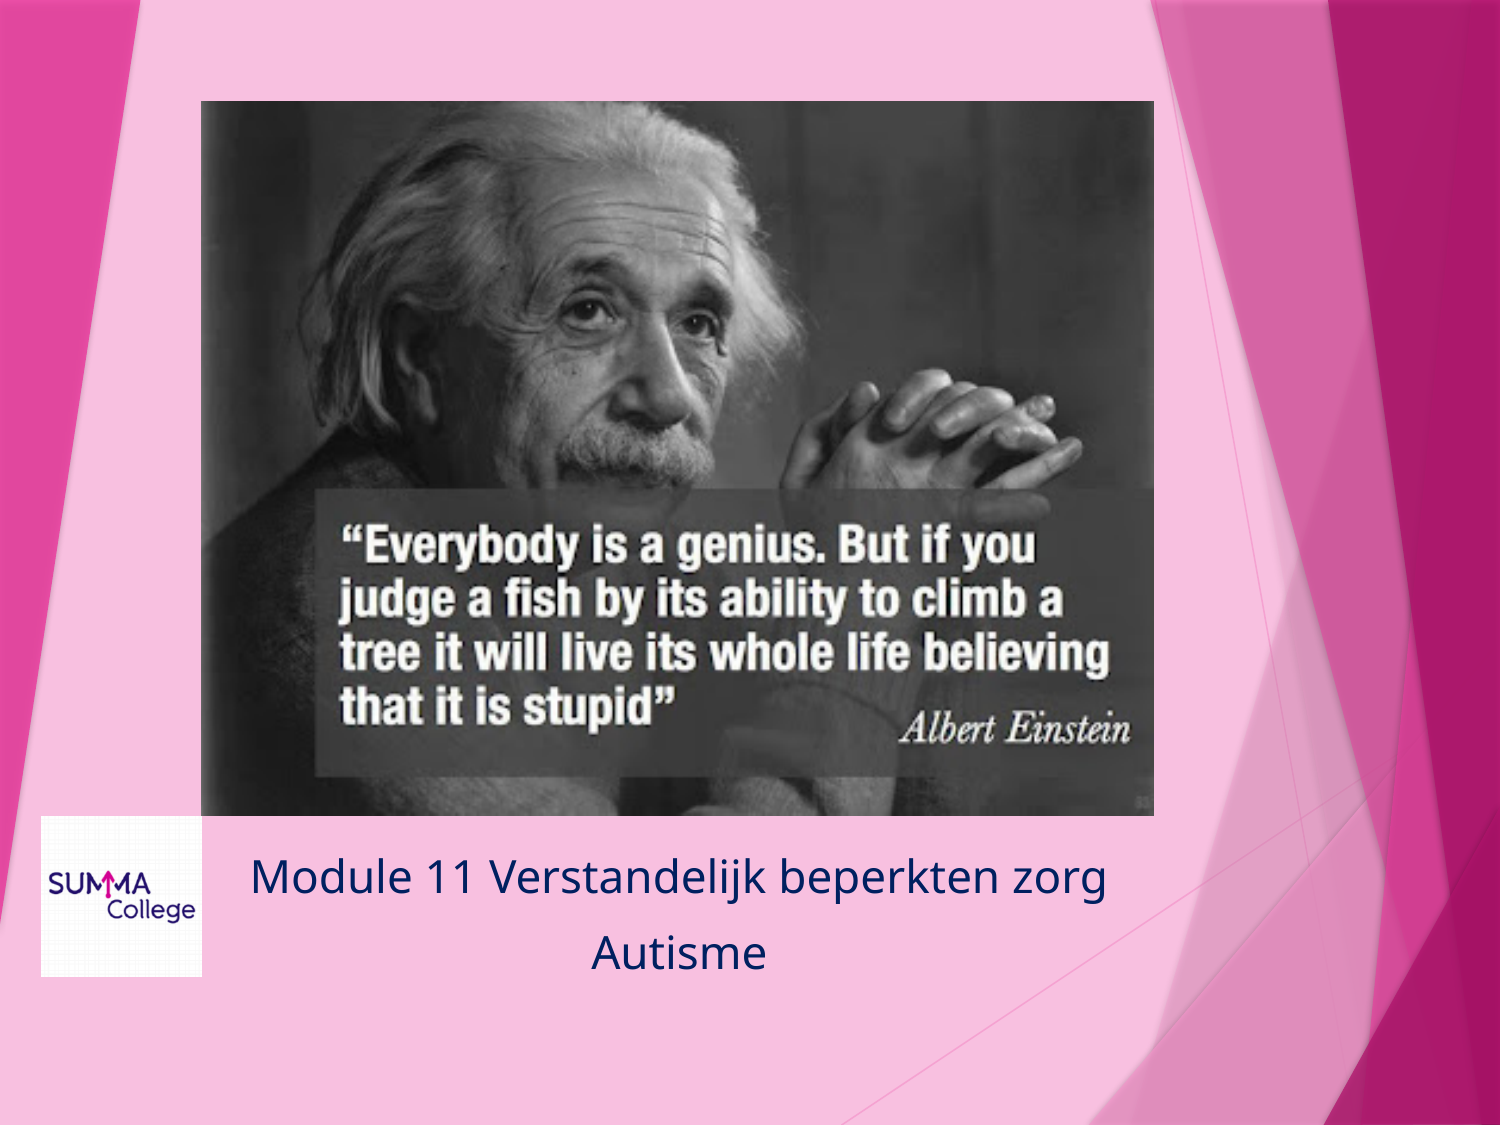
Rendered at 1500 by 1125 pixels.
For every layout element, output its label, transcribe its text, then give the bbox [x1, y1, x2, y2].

subtitle Module 11 Verstandelijk beperkten zorg Autisme [207, 840, 1158, 976]
picture [40, 101, 1155, 978]
